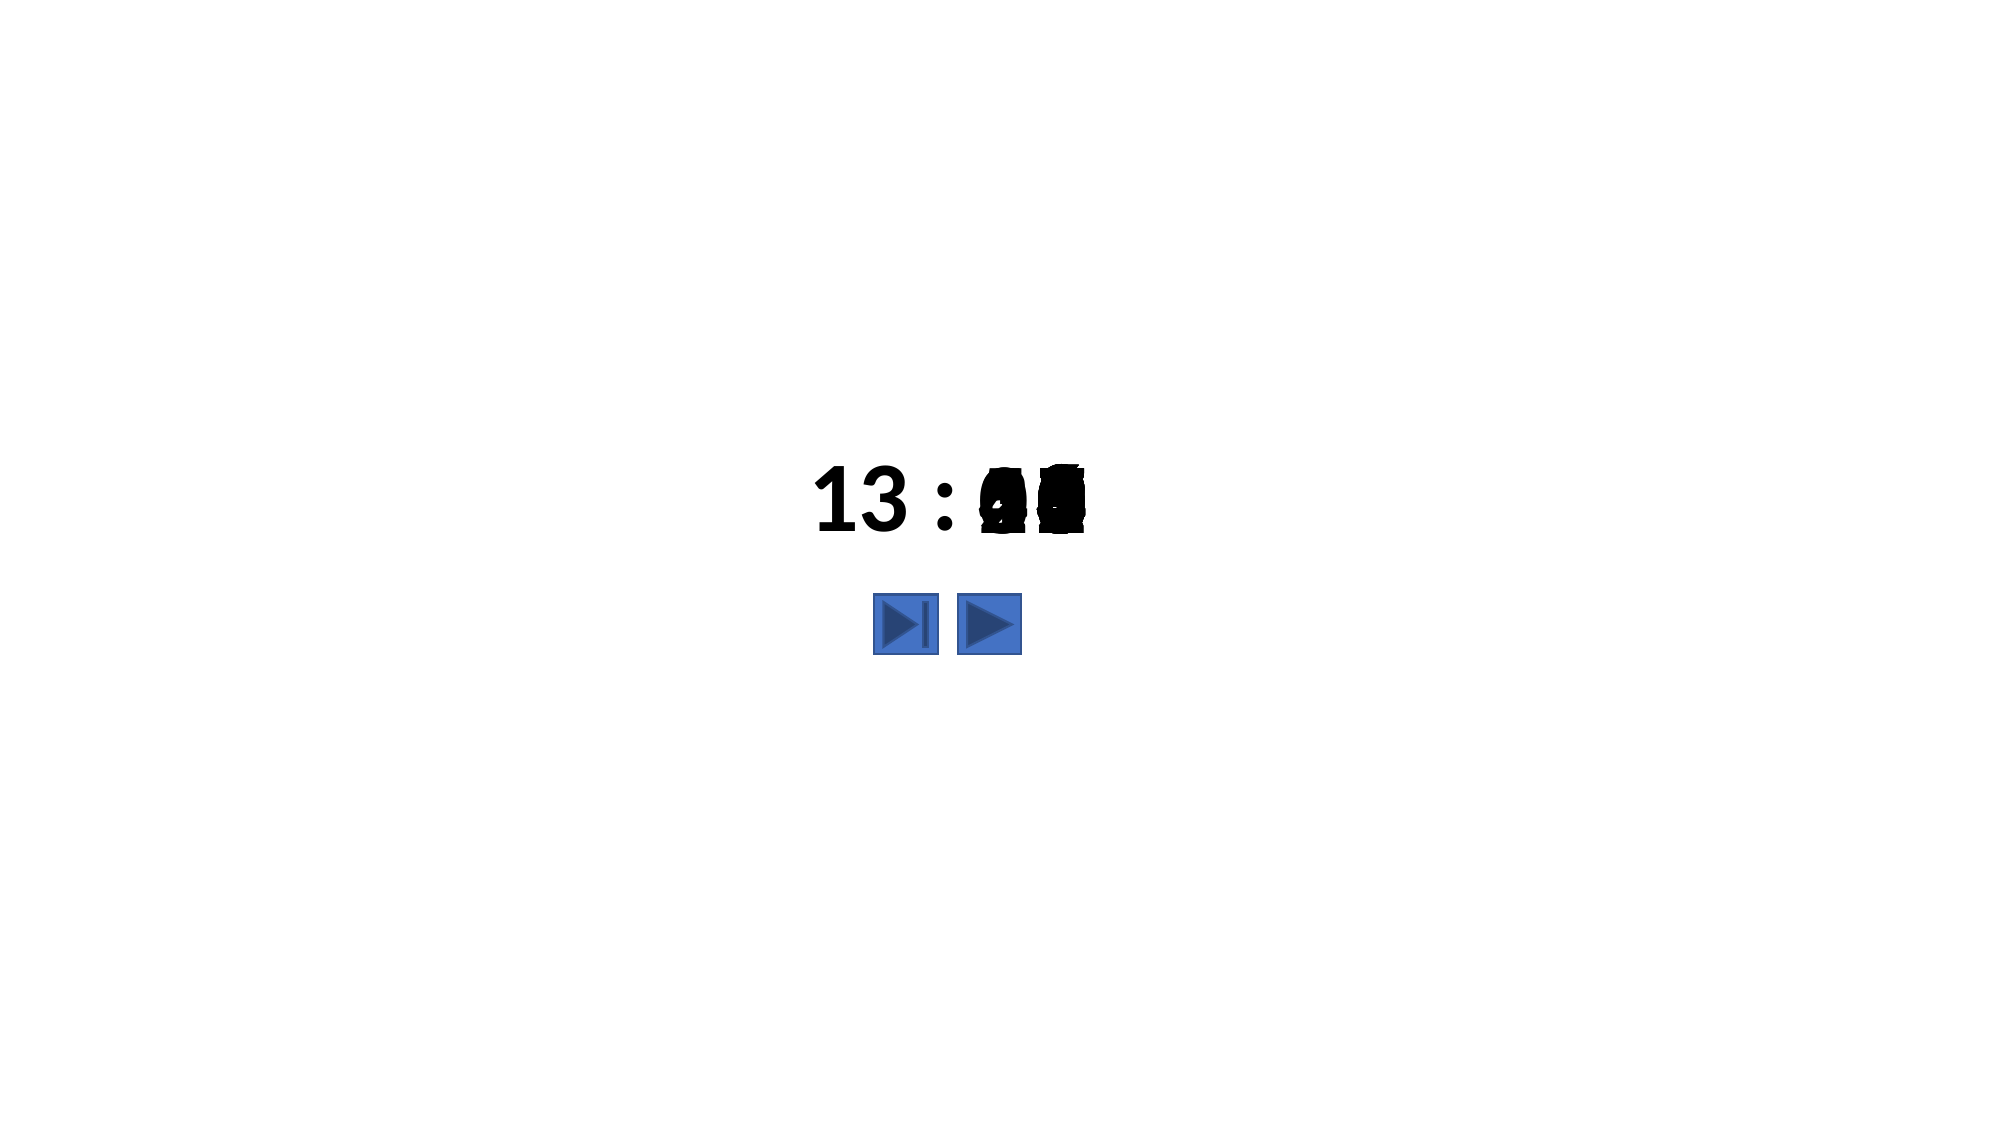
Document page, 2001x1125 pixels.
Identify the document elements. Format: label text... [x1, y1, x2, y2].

slide_number 12 [784, 461, 925, 522]
